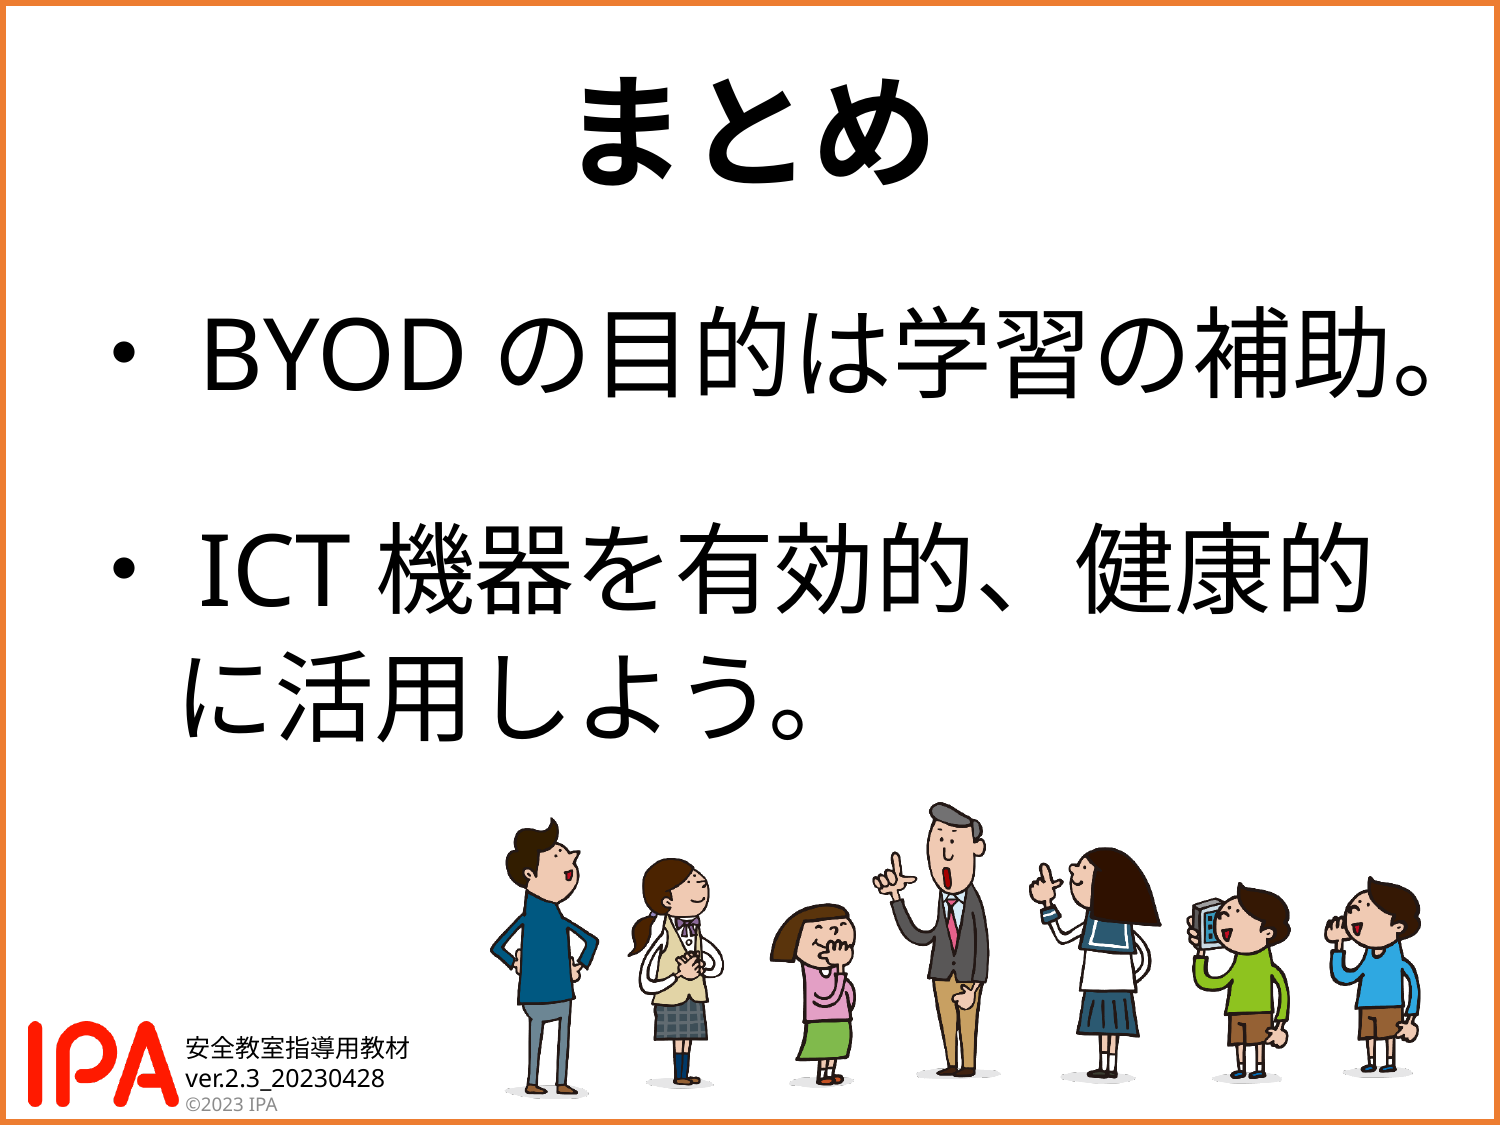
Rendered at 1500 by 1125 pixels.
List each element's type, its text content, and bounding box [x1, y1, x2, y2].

list ・BYODの目的は学習の補助。 ・ICT機器を有効的、健康的 に活用しよう。 [59, 296, 1441, 817]
picture [490, 817, 1421, 1099]
title まとめ [103, 62, 1397, 215]
picture [28, 1021, 179, 1107]
